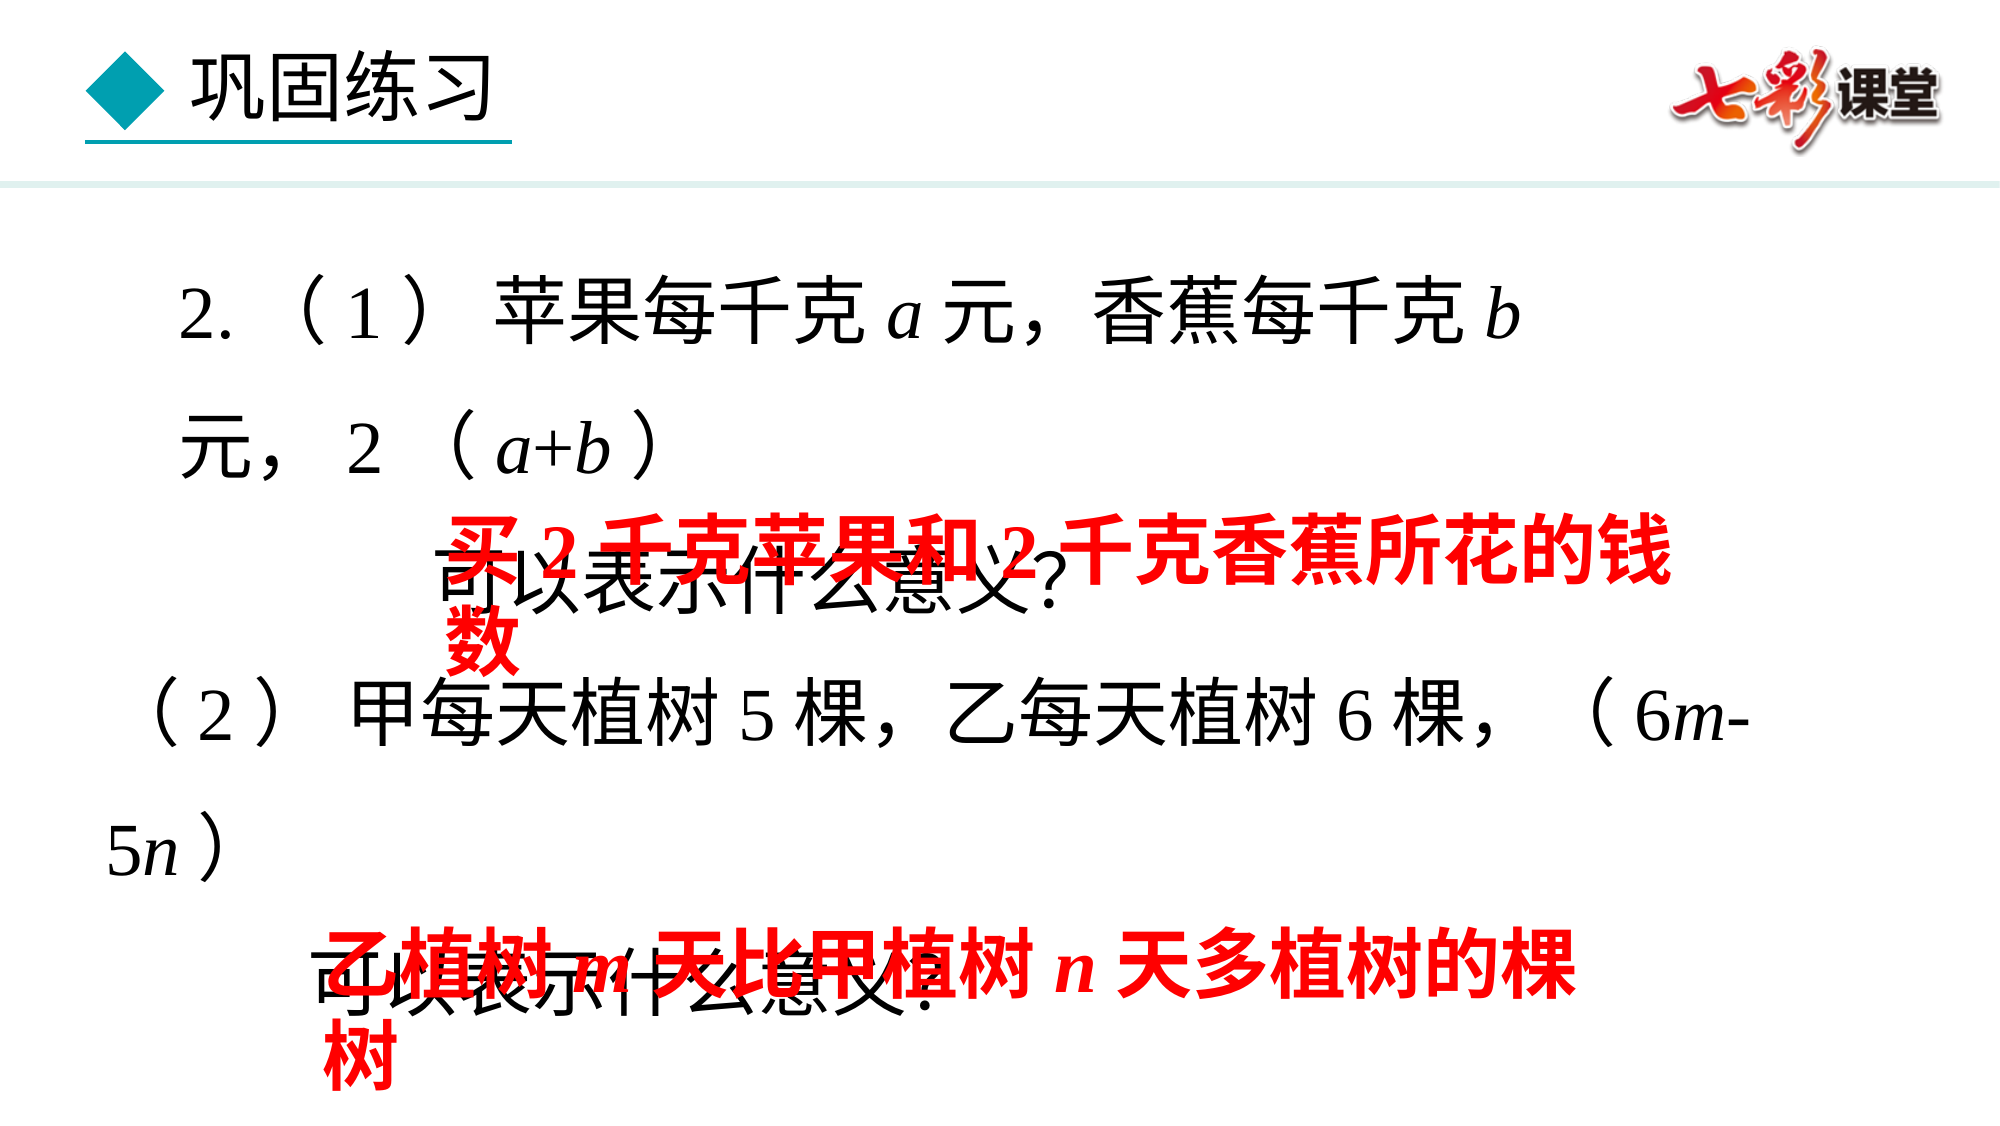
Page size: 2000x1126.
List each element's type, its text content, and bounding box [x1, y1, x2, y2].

text_box 买2千克苹果和2千克香蕉所花的钱数 [424, 491, 1760, 622]
text_box 乙植树m天比甲植树n天多植树的棵树 [302, 905, 1674, 997]
picture [1666, 42, 1948, 157]
text_box （2） 甲每天植树5棵，乙每天植树6棵，（6m-5n） 可以表示什么意义？ [84, 610, 1937, 824]
text_box 2.（1） 苹果每千克a元，香蕉每千克b元，2（a+b） 可以表示什么意义？ [158, 208, 2000, 513]
